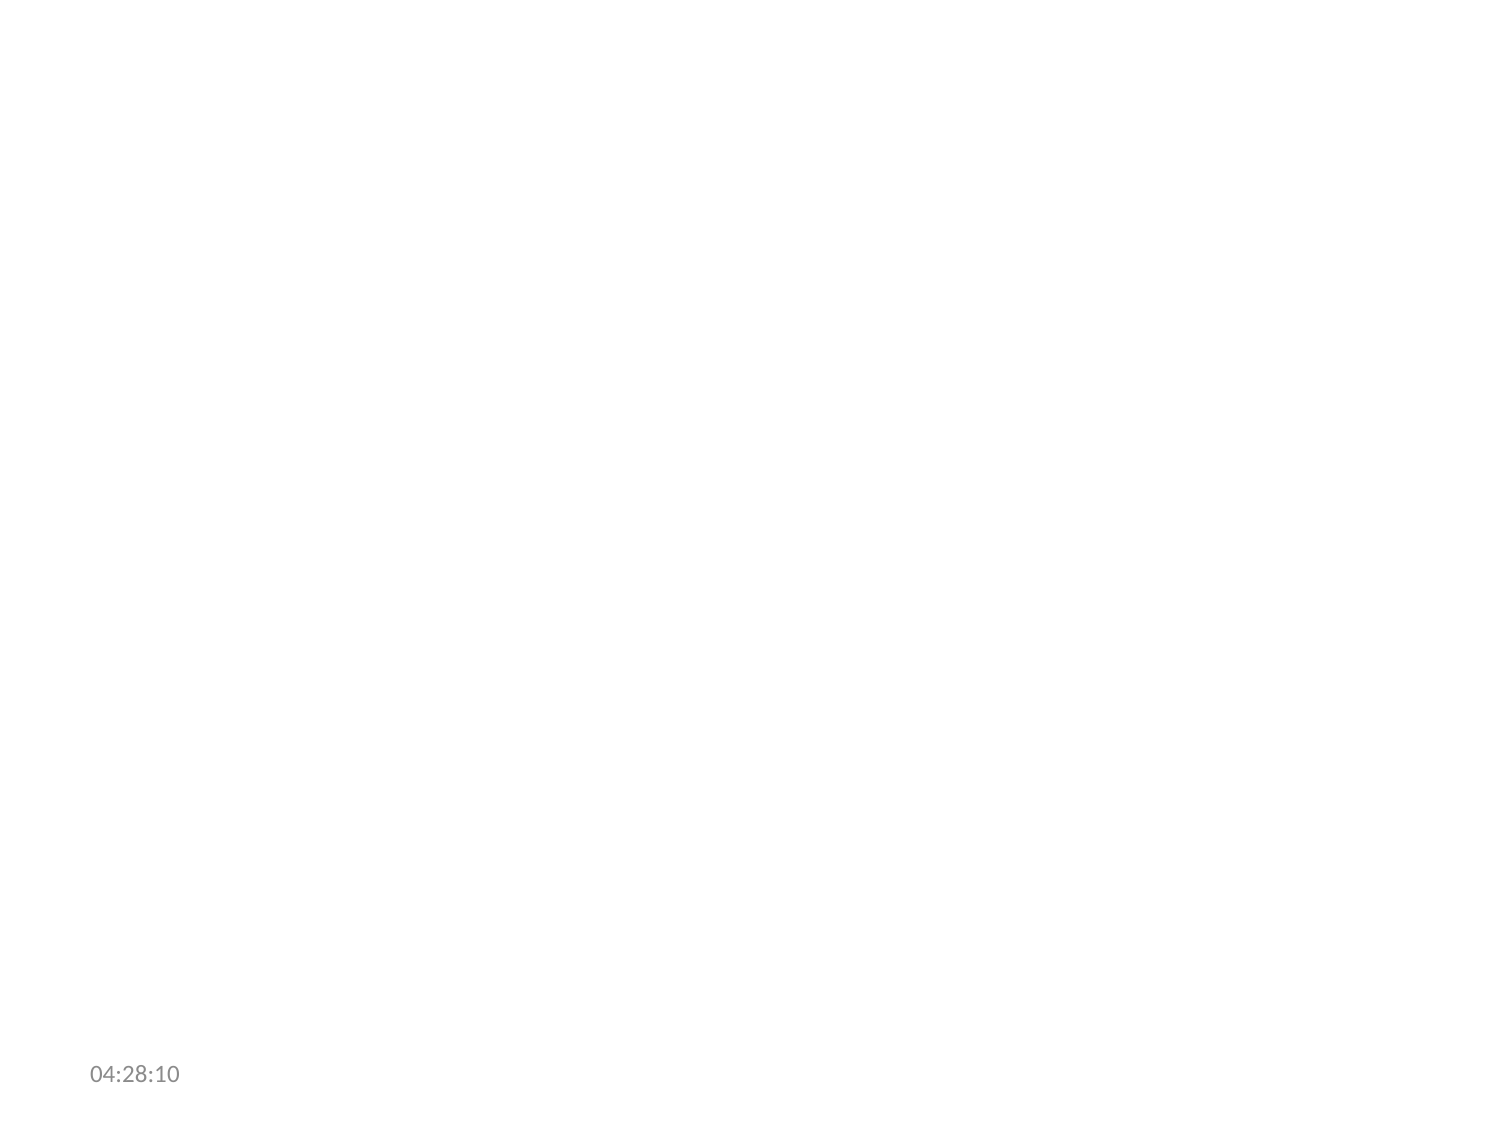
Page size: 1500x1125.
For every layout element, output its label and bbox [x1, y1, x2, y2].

slide_number [75, 1042, 425, 1103]
